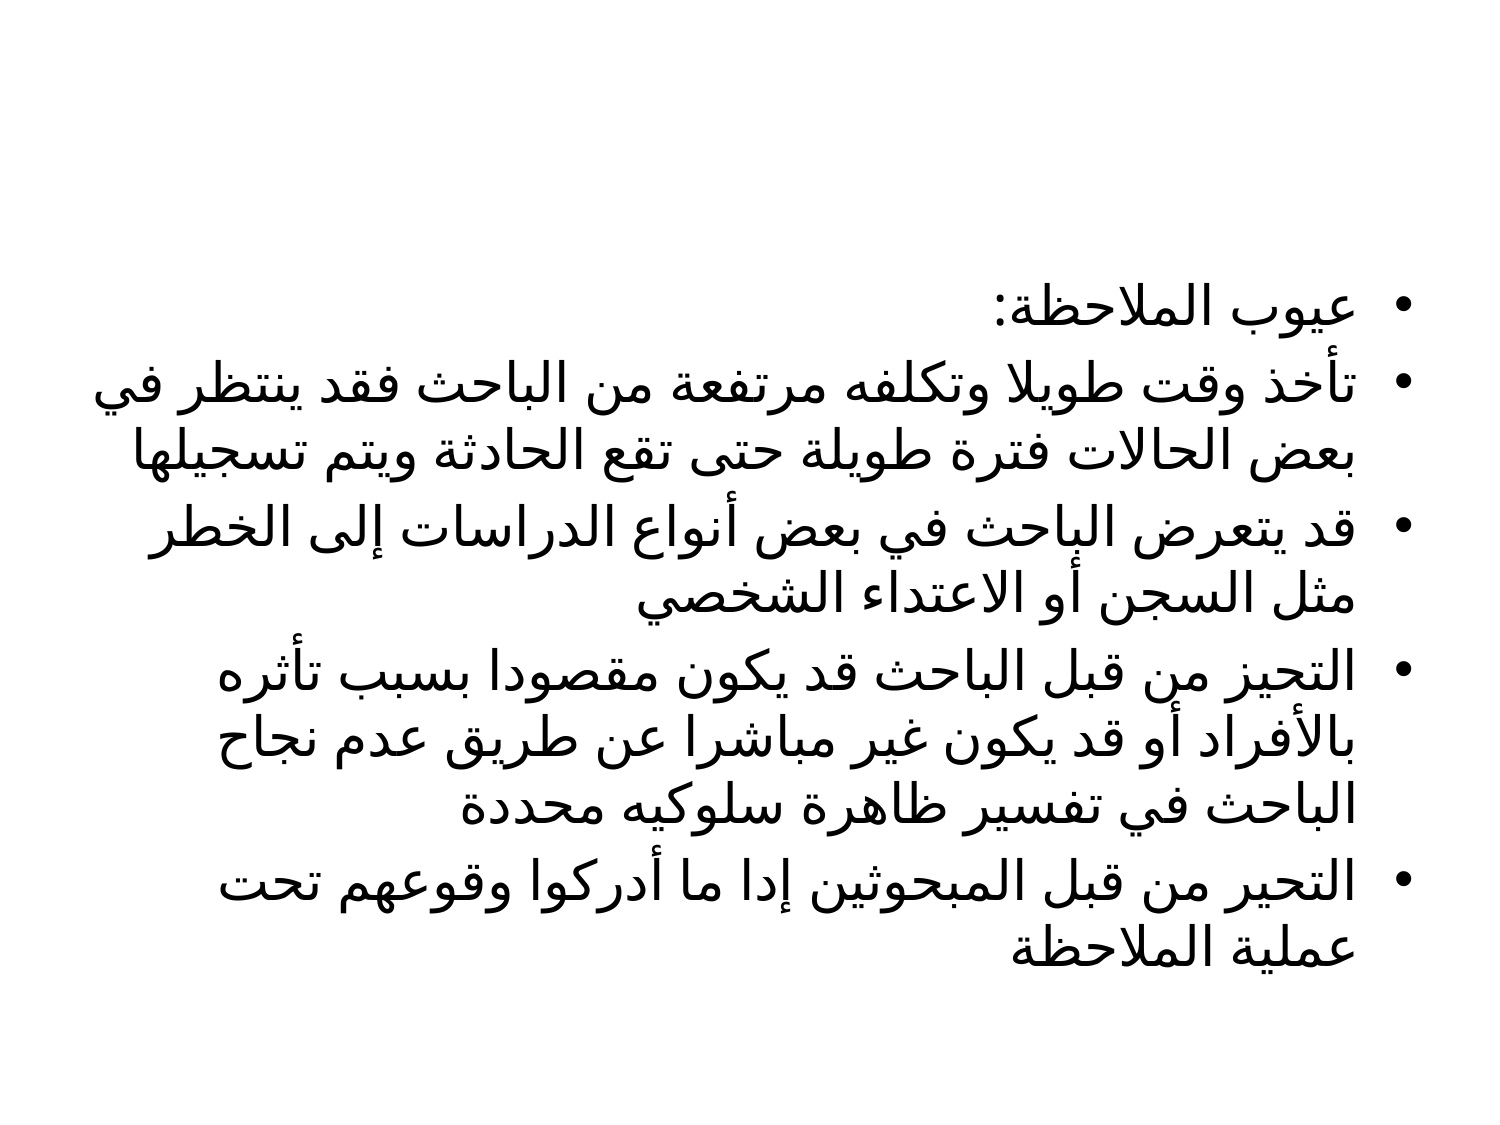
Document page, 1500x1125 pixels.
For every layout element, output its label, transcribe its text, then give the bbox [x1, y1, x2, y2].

list عيوب الملاحظة: تأخذ وقت طويلا وتكلفه مرتفعة من الباحث فقد ينتظر في بعض الحالات فترة طويلة حتى تقع الحادثة ويتم تسجيلها قد يتعرض الباحث في بعض أنواع الدراسات إلى الخطر مثل السجن أو الاعتداء الشخصي التحيز من قبل الباحث قد يكون مقصودا بسبب تأثره بالأفراد أو قد يكون غير مباشرا عن طريق عدم نجاح الباحث في تفسير ظاهرة سلوكيه محددة التحير من قبل المبحوثين إدا ما أدركوا وقوعهم تحت عملية الملاحظة [75, 262, 1425, 1005]
